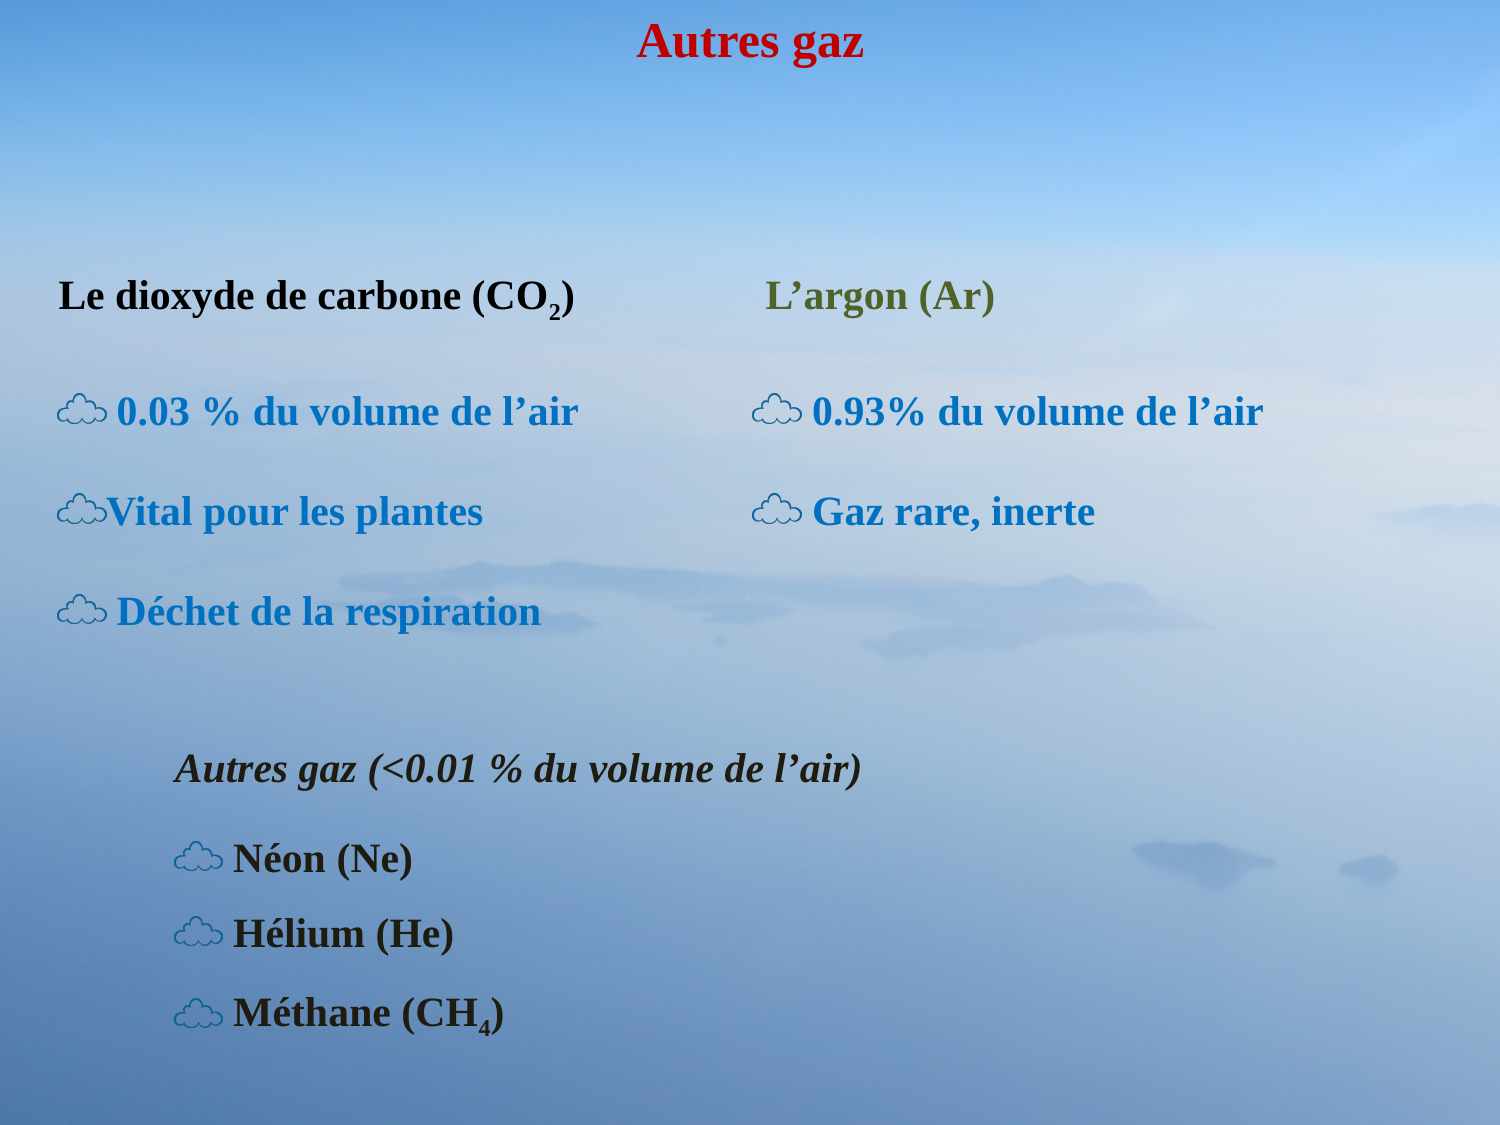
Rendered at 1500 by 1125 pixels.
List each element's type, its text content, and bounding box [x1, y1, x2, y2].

picture [0, 0, 1500, 1125]
text_box Autres gaz [621, 0, 880, 75]
text_box L’argon (Ar) [750, 260, 1011, 326]
text_box Le dioxyde de carbone (CO2) [43, 260, 590, 333]
text_box 0.93% du volume de l’air Gaz rare, inerte [738, 326, 1283, 542]
text_box 0.03 % du volume de l’air Vital pour les plantes Déchet de la respiration [52, 326, 585, 642]
text_box Néon (Ne) Hélium (He) Méthane (CH4) [159, 798, 704, 1049]
text_box Autres gaz (<0.01 % du volume de l’air) [159, 733, 879, 798]
